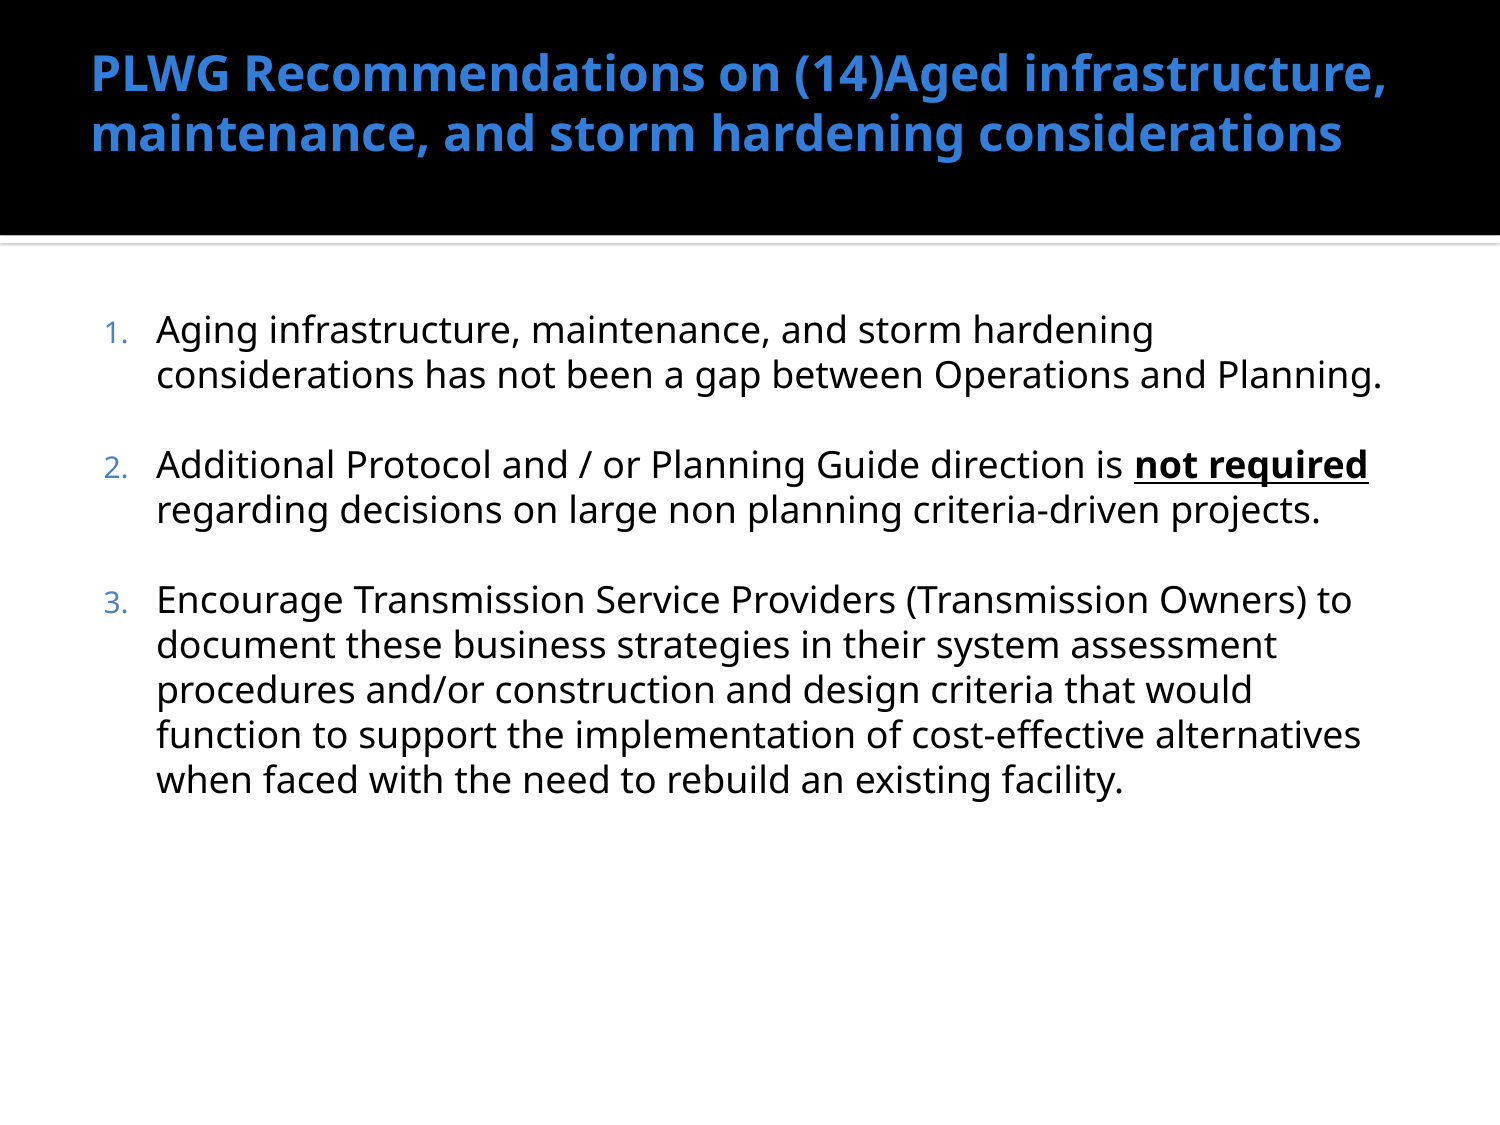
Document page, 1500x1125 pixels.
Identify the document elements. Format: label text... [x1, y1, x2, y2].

title PLWG Recommendations on (14)Aged infrastructure, maintenance, and storm hardening considerations [75, 25, 1425, 231]
list Aging infrastructure, maintenance, and storm hardening considerations has not been a gap between Operations and Planning. Additional Protocol and / or Planning Guide direction is not required regarding decisions on large non planning criteria-driven projects. Encourage Transmission Service Providers (Transmission Owners) to document these business strategies in their system assessment procedures and/or construction and design criteria that would function to support the implementation of cost-effective alternatives when faced with the need to rebuild an existing facility. [75, 291, 1425, 1050]
